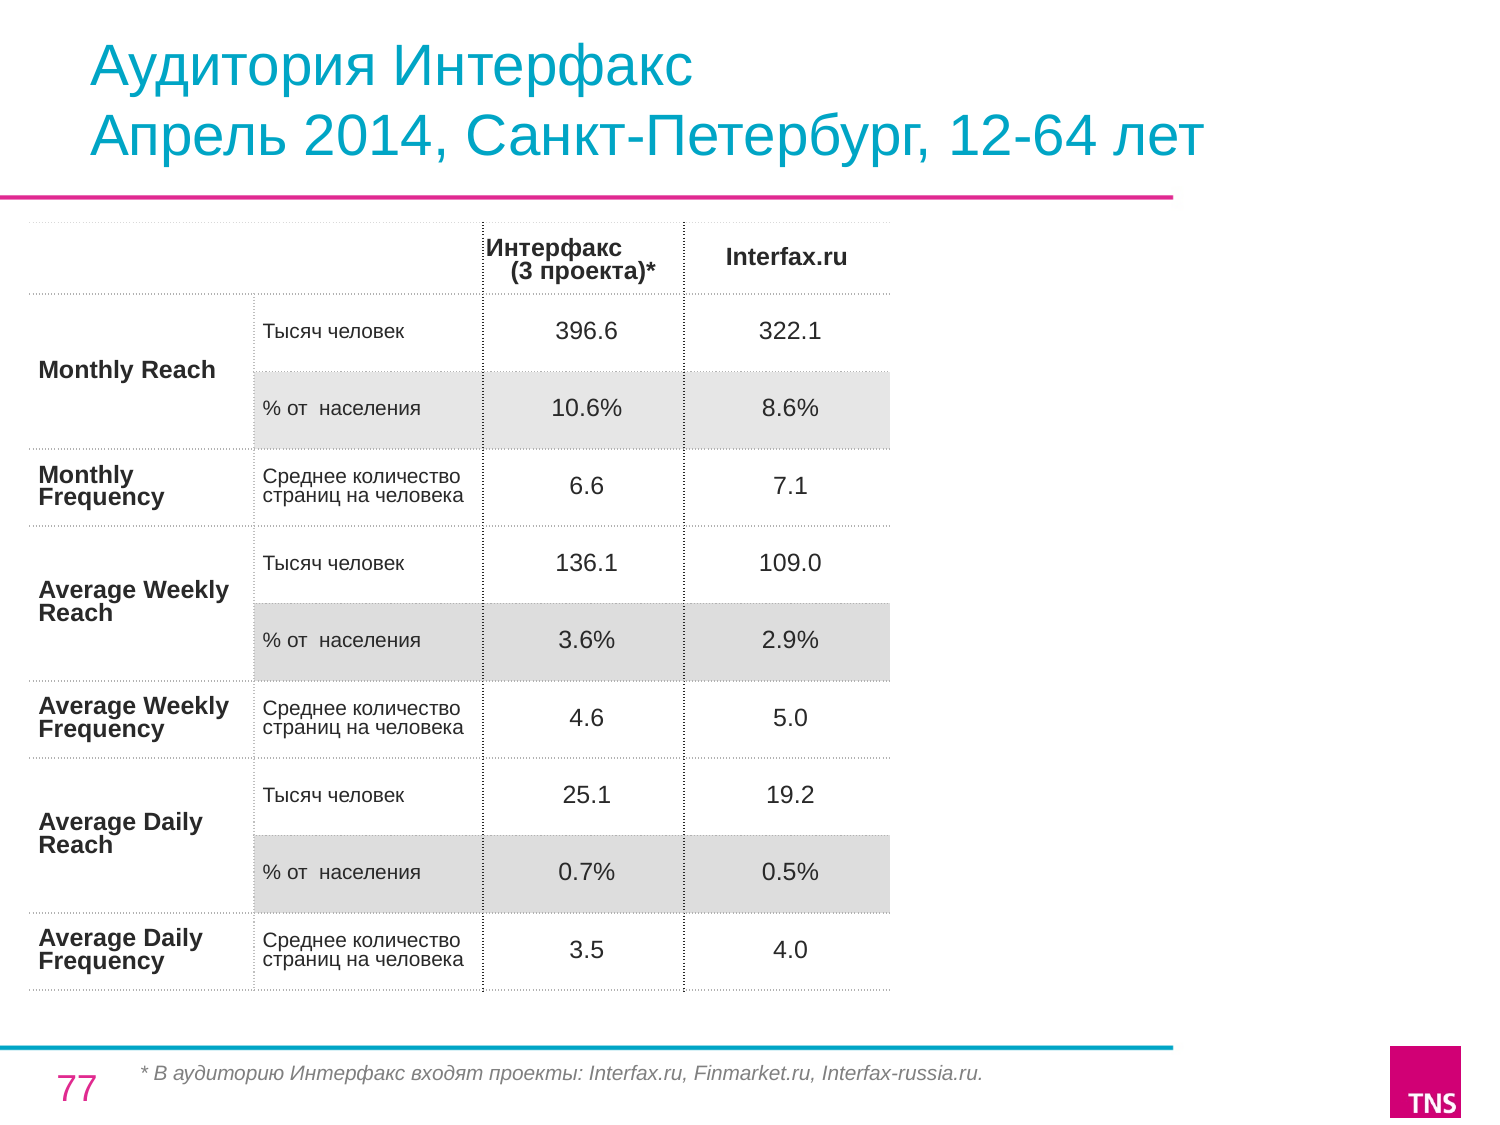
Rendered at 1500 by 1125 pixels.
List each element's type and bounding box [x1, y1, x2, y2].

table_header [29, 223, 890, 294]
text_box [124, 1052, 1463, 1092]
picture [0, 0, 1500, 1125]
title [74, 8, 1476, 187]
table_cell [29, 294, 890, 990]
slide_number [40, 1055, 392, 1125]
